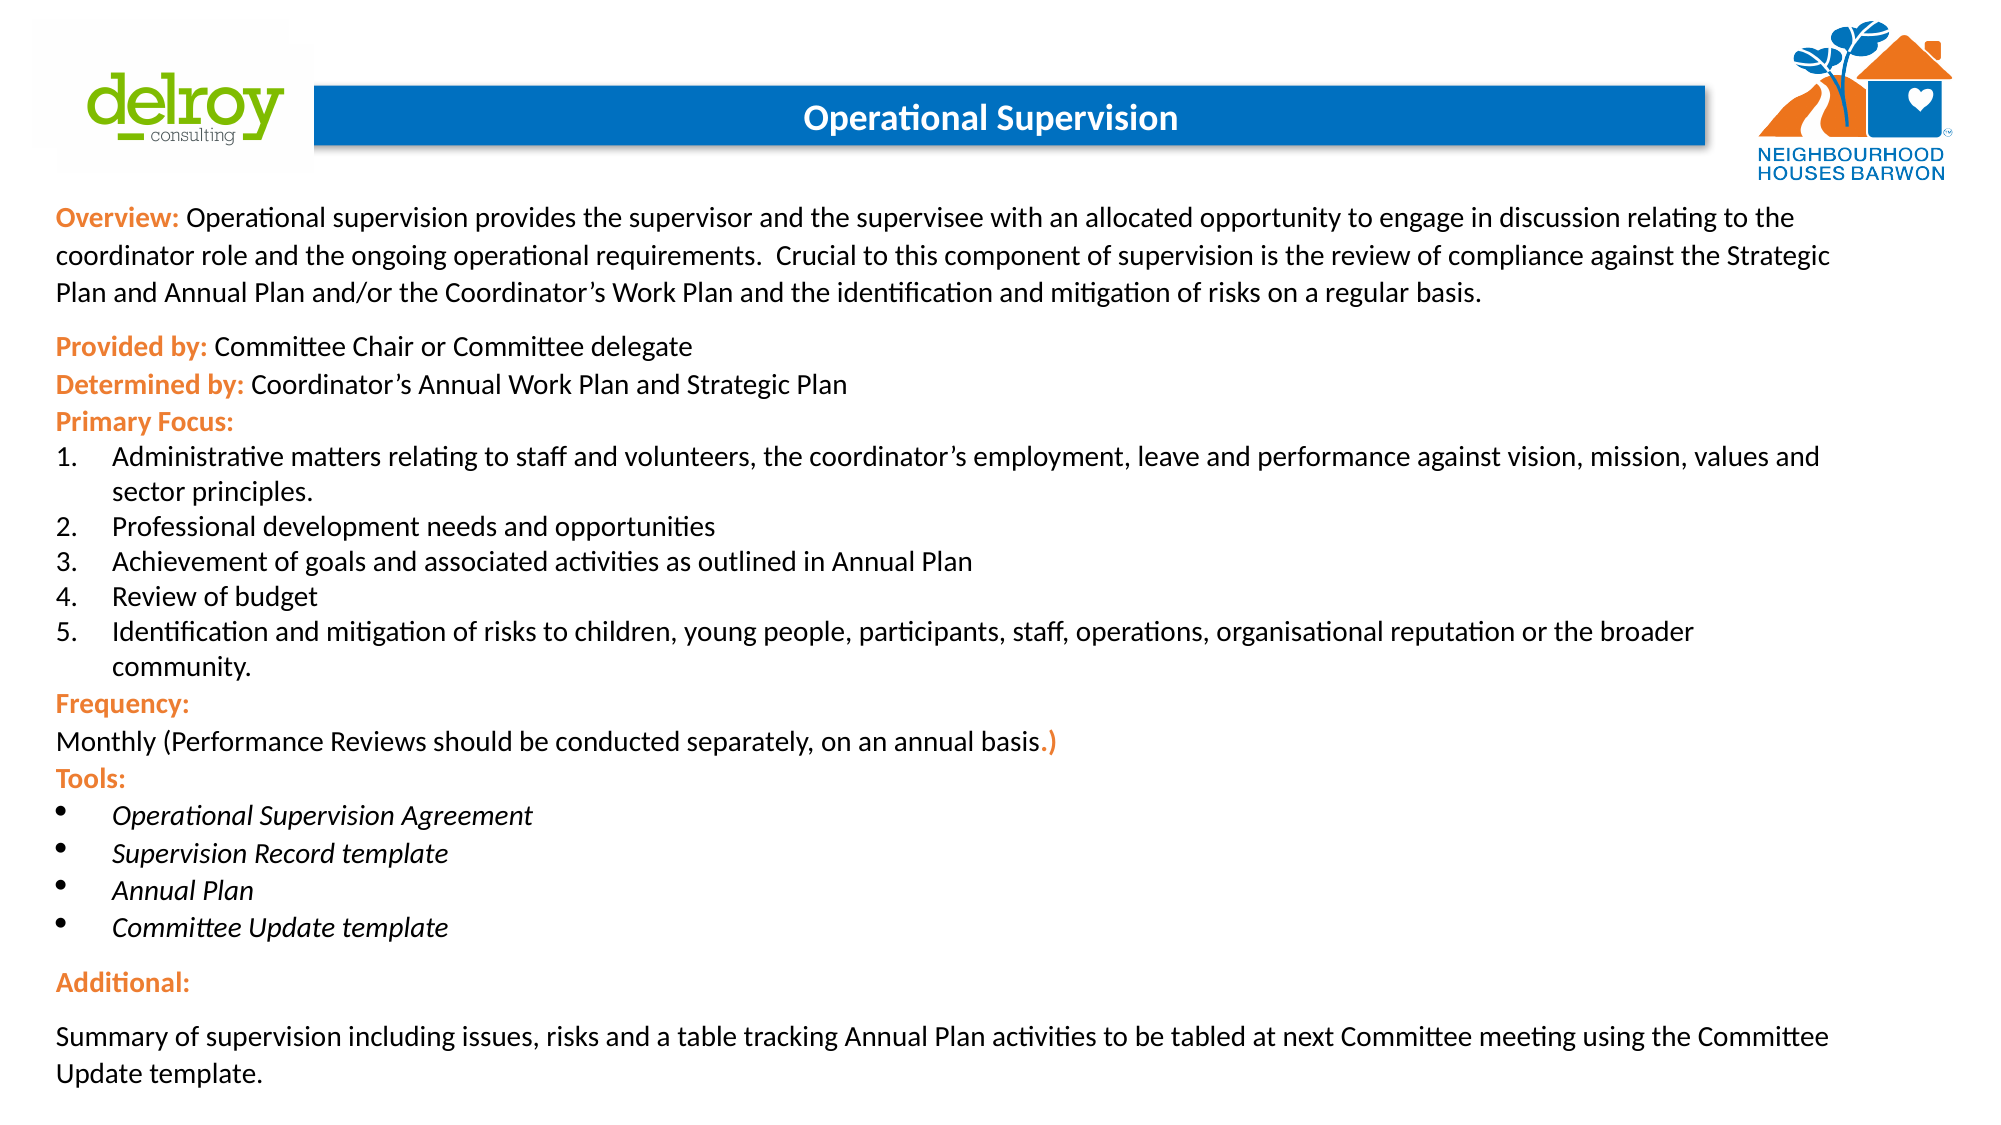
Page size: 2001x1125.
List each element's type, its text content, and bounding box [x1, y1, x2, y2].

text_box Overview: Operational supervision provides the supervisor and the supervisee with an allocated opportunity to engage in discussion relating to the coordinator role and the ongoing operational requirements. Crucial to this component of supervision is the review of compliance against the Strategic Plan and Annual Plan and/or the Coordinator’s Work Plan and the identification and mitigation of risks on a regular basis. Provided by: Committee Chair or Committee delegate Determined by: Coordinator’s Annual Work Plan and Strategic Plan Primary Focus: Administrative matters relating to staff and volunteers, the coordinator’s employment, leave and performance against vision, mission, values and sector principles. Professional development needs and opportunities Achievement of goals and associated activities as outlined in Annual Plan Review of budget Identification and mitigation of risks to children, young people, participants, staff, operations, organisational reputation or the broader community. Frequency: Monthly (Performance Reviews should be conducted separately, on an annual basis.) Tools: Operational Supervision Agreement Supervision Record template Annual Plan Committee Update template Additional: Summary of supervision including issues, risks and a table tracking Annual Plan activities to be tabled at next Committee meeting using the Committee Update template. [40, 189, 1856, 1097]
picture [1757, 19, 1954, 184]
text_box Operational Supervision [314, 85, 1705, 146]
picture [32, 19, 314, 173]
